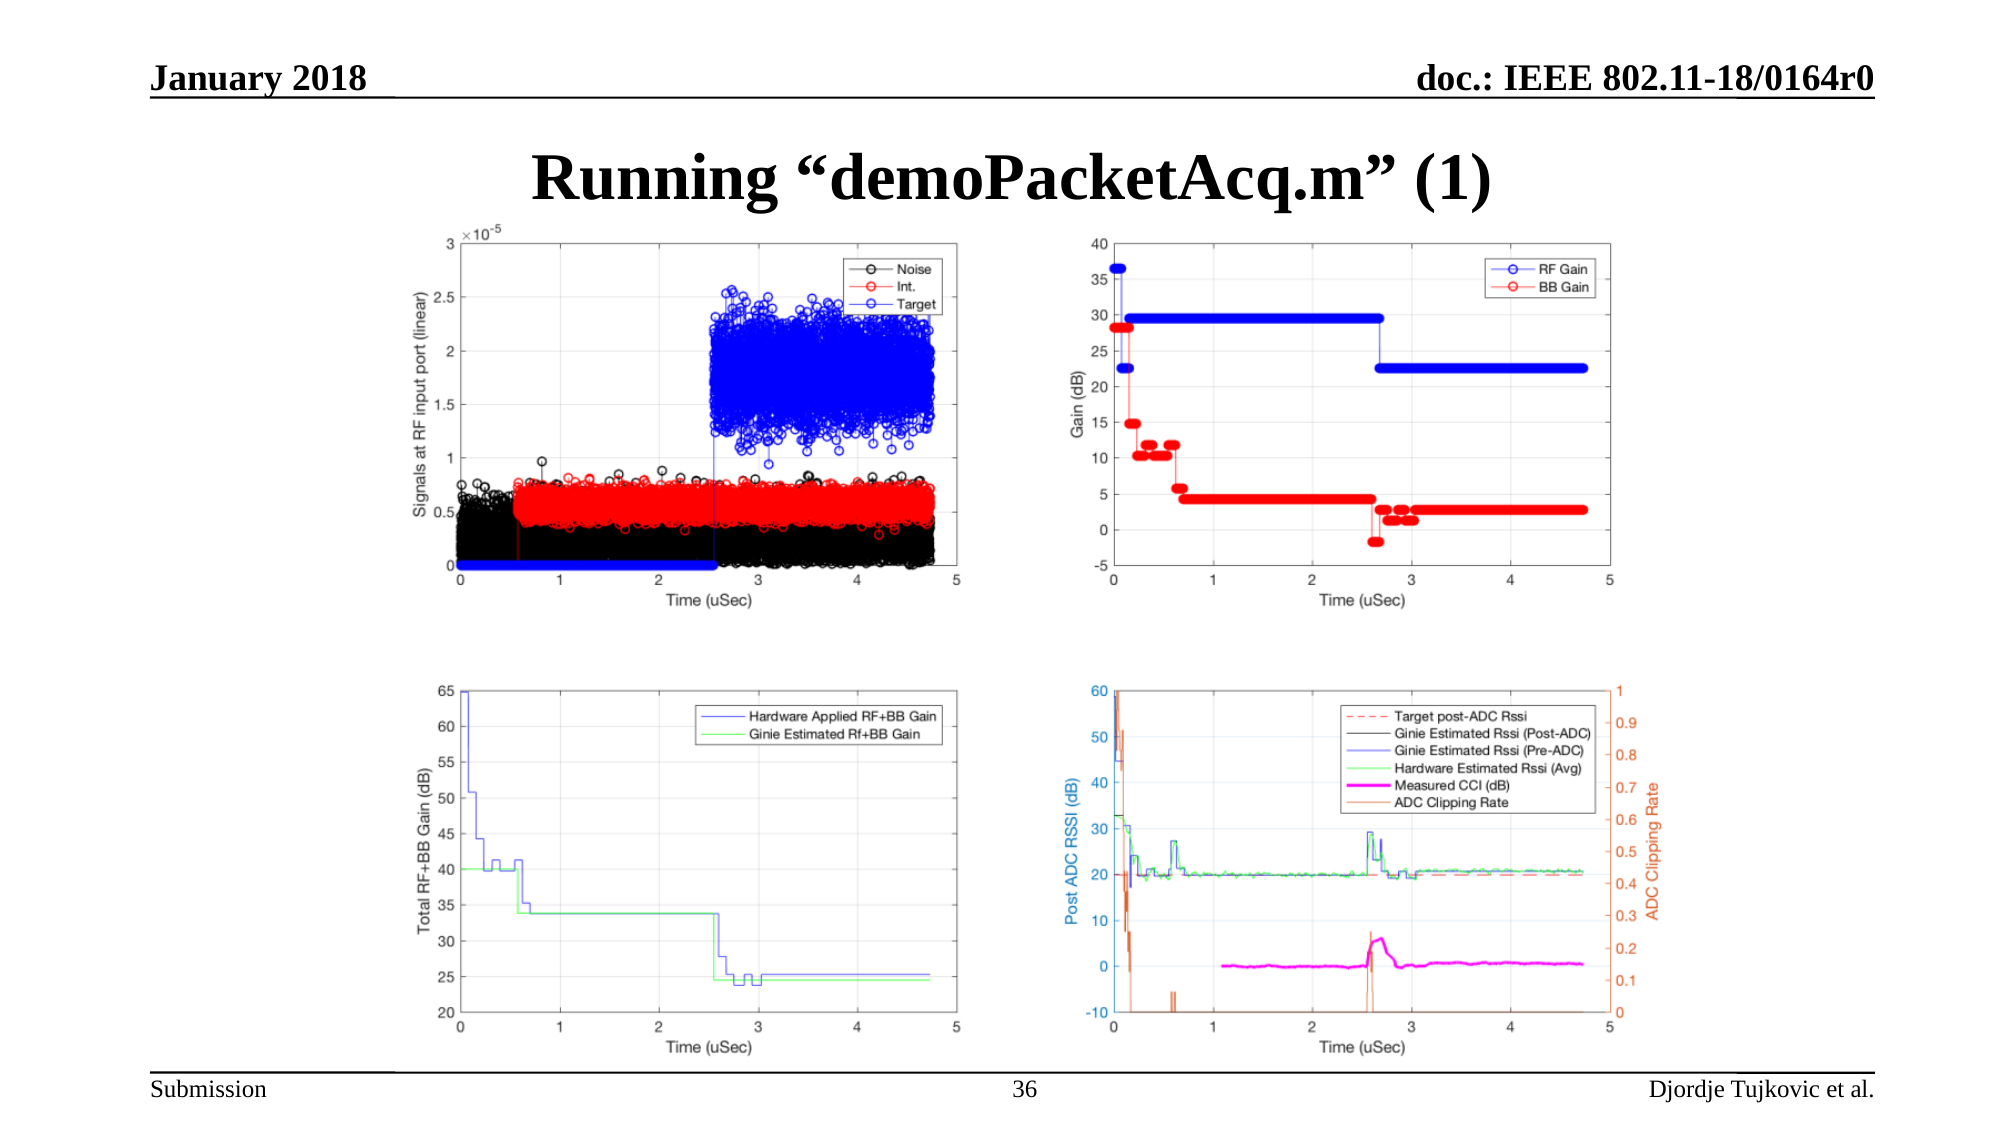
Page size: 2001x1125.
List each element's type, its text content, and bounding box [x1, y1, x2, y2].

footer Djordje Tujkovic et al. [1169, 1072, 1876, 1111]
title Running “demoPacketAcq.m” (1) [149, 97, 1876, 248]
picture [268, 216, 1748, 1068]
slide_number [149, 59, 750, 98]
slide_number 36 [936, 1077, 1113, 1111]
